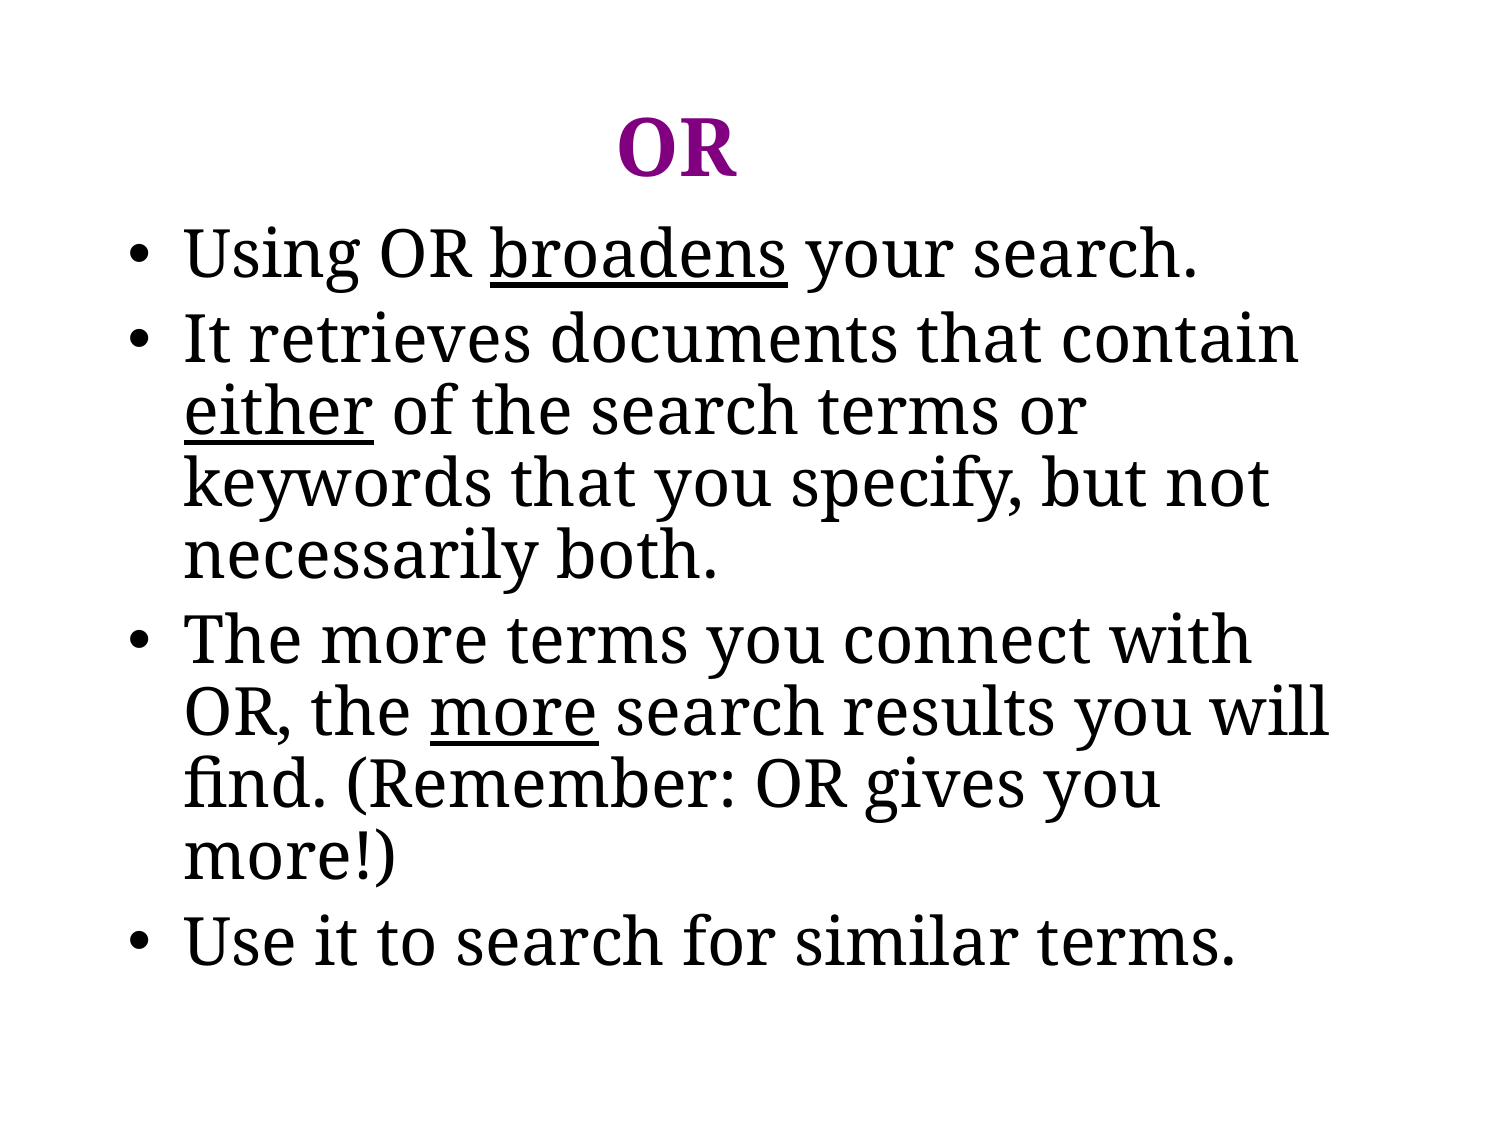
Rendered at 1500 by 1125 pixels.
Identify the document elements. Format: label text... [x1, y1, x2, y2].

list Using OR broadens your search. It retrieves documents that contain either of the search terms or keywords that you specify, but not necessarily both. The more terms you connect with OR, the more search results you will find. (Remember: OR gives you more!) Use it to search for similar terms. [112, 212, 1375, 988]
title OR [112, 87, 1240, 200]
